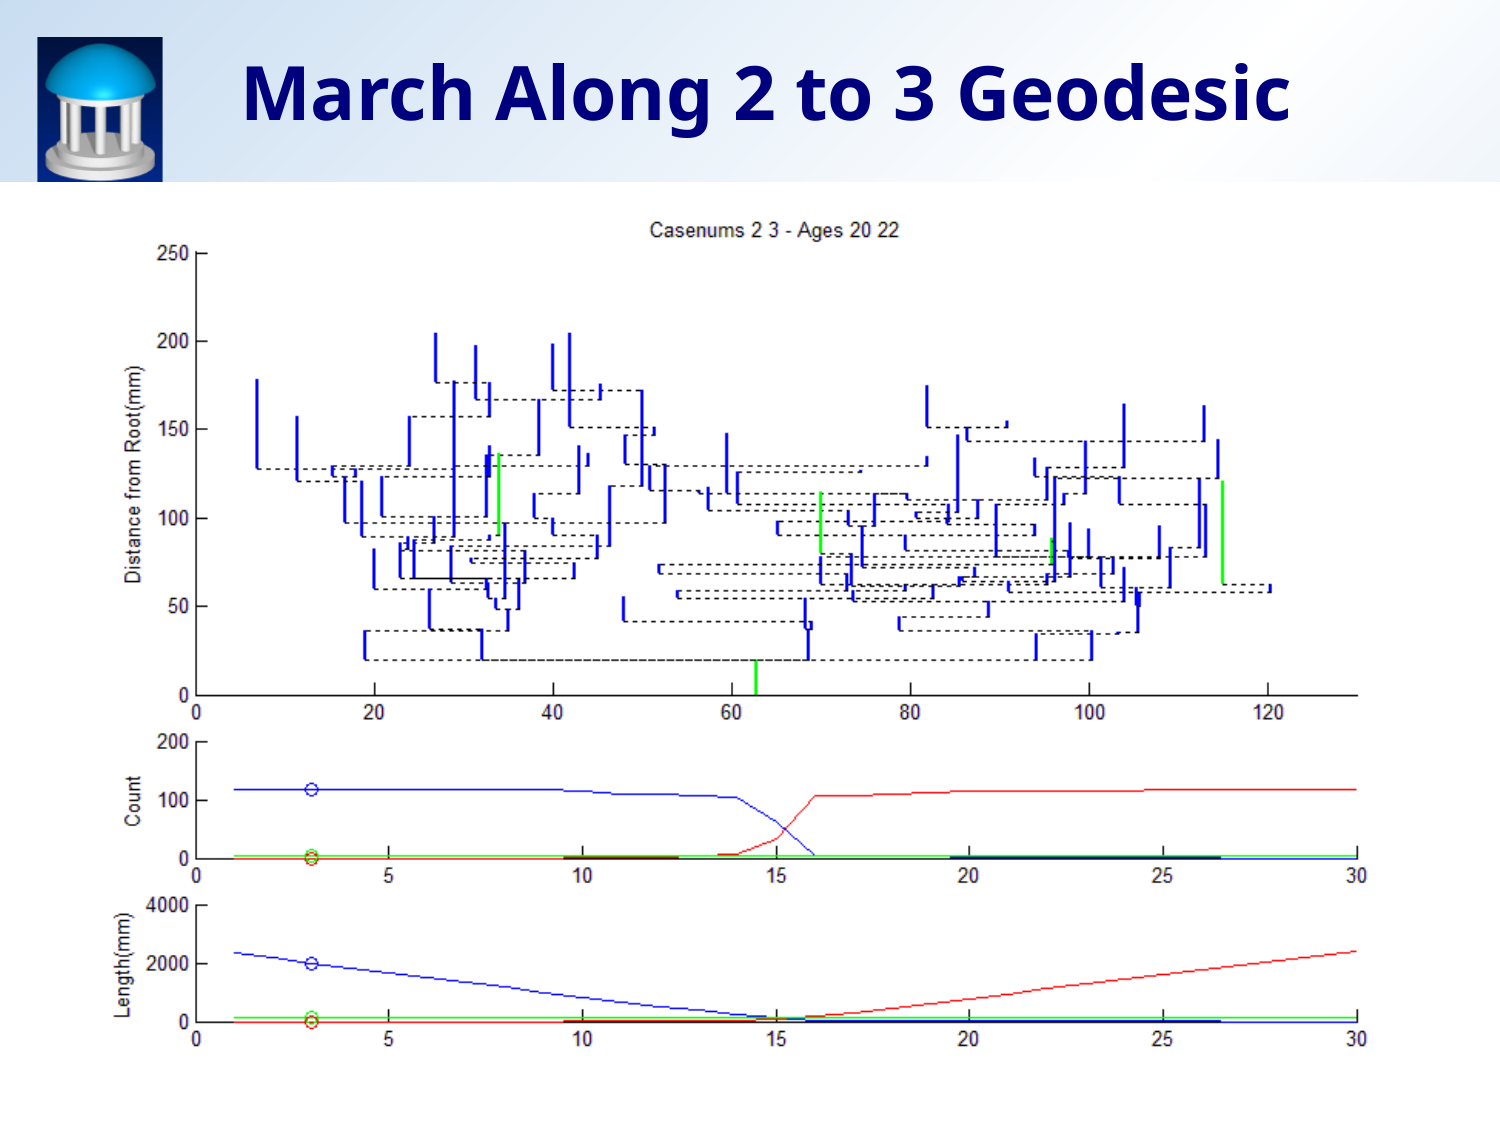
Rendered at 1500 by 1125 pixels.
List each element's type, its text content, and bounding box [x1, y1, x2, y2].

title March Along 2 to 3 Geodesic [224, 24, 1438, 156]
picture [0, 182, 1500, 1125]
